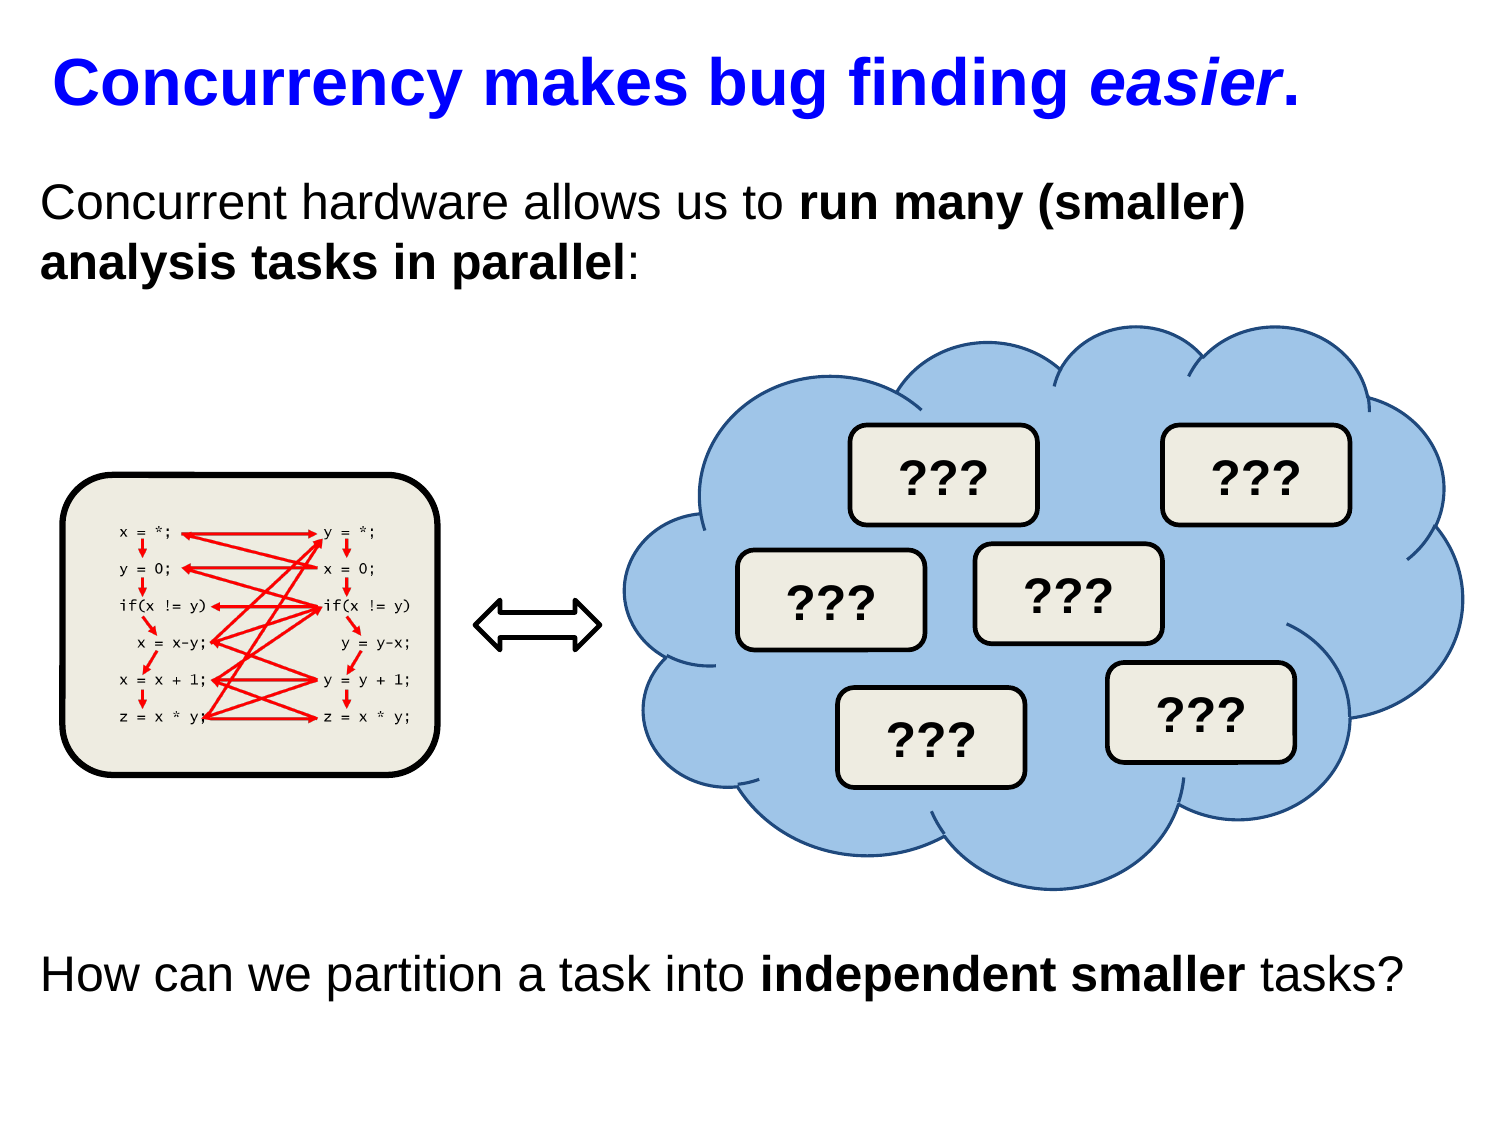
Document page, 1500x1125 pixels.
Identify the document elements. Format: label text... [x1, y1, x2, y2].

text_box ??? [837, 687, 1026, 788]
text_box [62, 474, 438, 775]
text_box ??? [975, 543, 1163, 644]
picture [110, 517, 429, 733]
text_box ??? [1162, 425, 1351, 526]
text_box ??? [1107, 662, 1295, 763]
list Concurrent hardware allows us to run many (smaller) analysis tasks in parallel: How can we partition a task into independent smaller tasks? [24, 162, 1463, 1051]
text_box [474, 600, 601, 651]
text_box ??? [849, 425, 1038, 526]
text_box [624, 326, 1463, 890]
title Concurrency makes bug finding easier. [37, 19, 1476, 138]
text_box ??? [737, 549, 925, 650]
